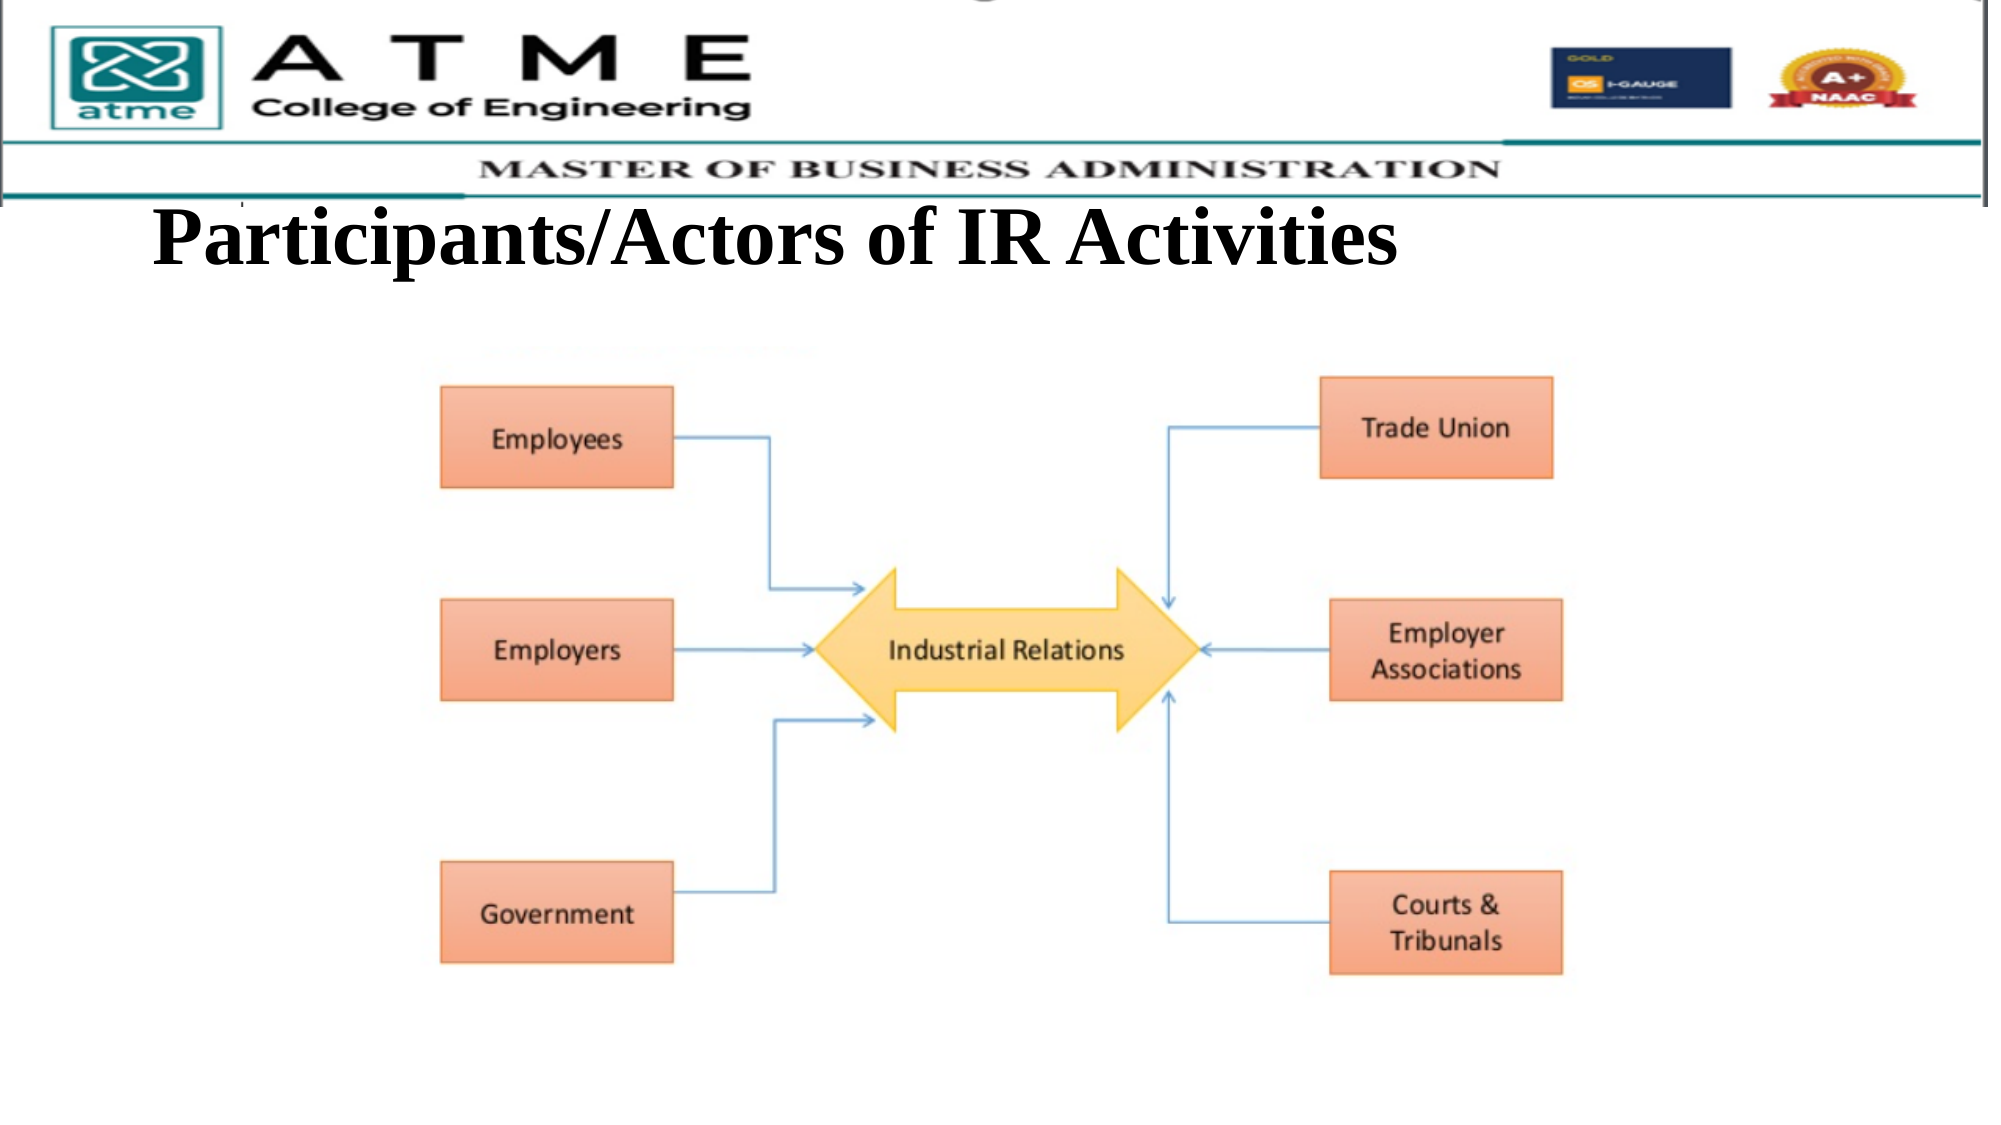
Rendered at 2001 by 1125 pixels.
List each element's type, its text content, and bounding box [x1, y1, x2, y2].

picture [0, 0, 1988, 207]
title Participants/Actors of IR Activities [137, 129, 1863, 347]
picture [413, 346, 1587, 1007]
